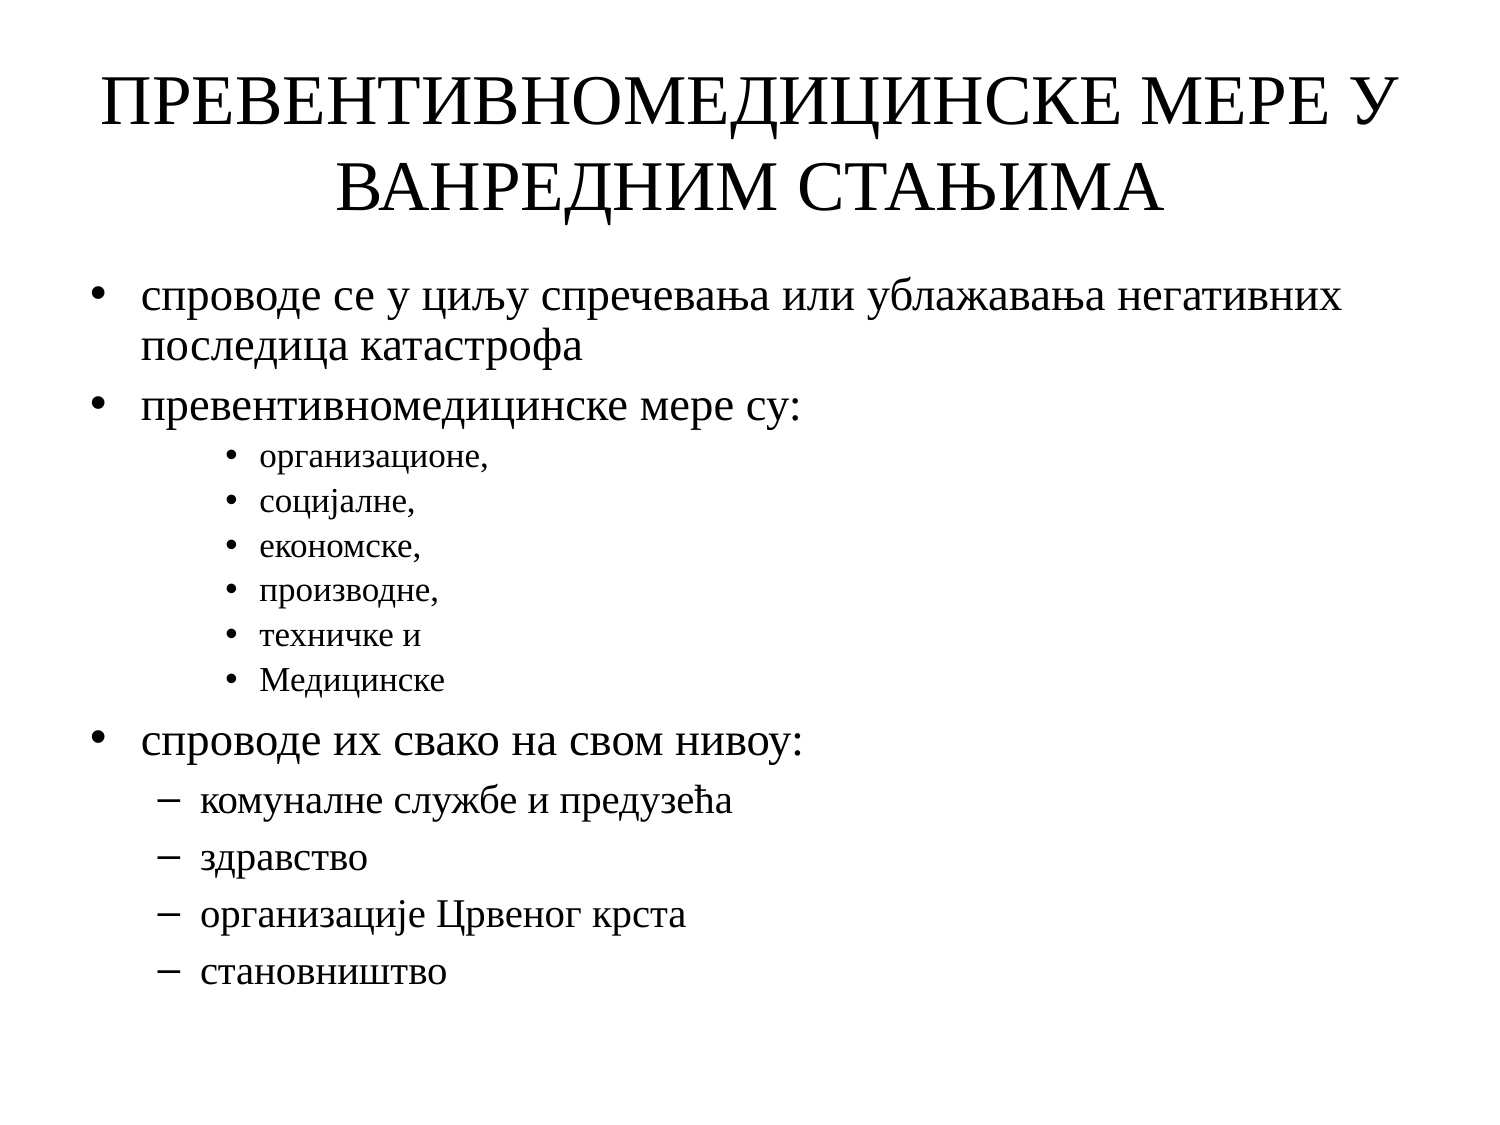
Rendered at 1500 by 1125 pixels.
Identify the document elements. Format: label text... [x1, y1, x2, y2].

title ПРЕВЕНТИВНОМЕДИЦИНСКЕ МЕРЕ У ВАНРЕДНИМ СТАЊИМА [75, 45, 1425, 233]
list спроводе се у циљу спречевања или ублажавања негативних последица катастрофа превентивномедицинске мере су: организационе, социјалне, економске, производне, техничке и Медицинске спроводе их свако на свом нивоу: комуналне службе и предузећа здравство организације Црвеног крста становништво [75, 262, 1425, 1005]
